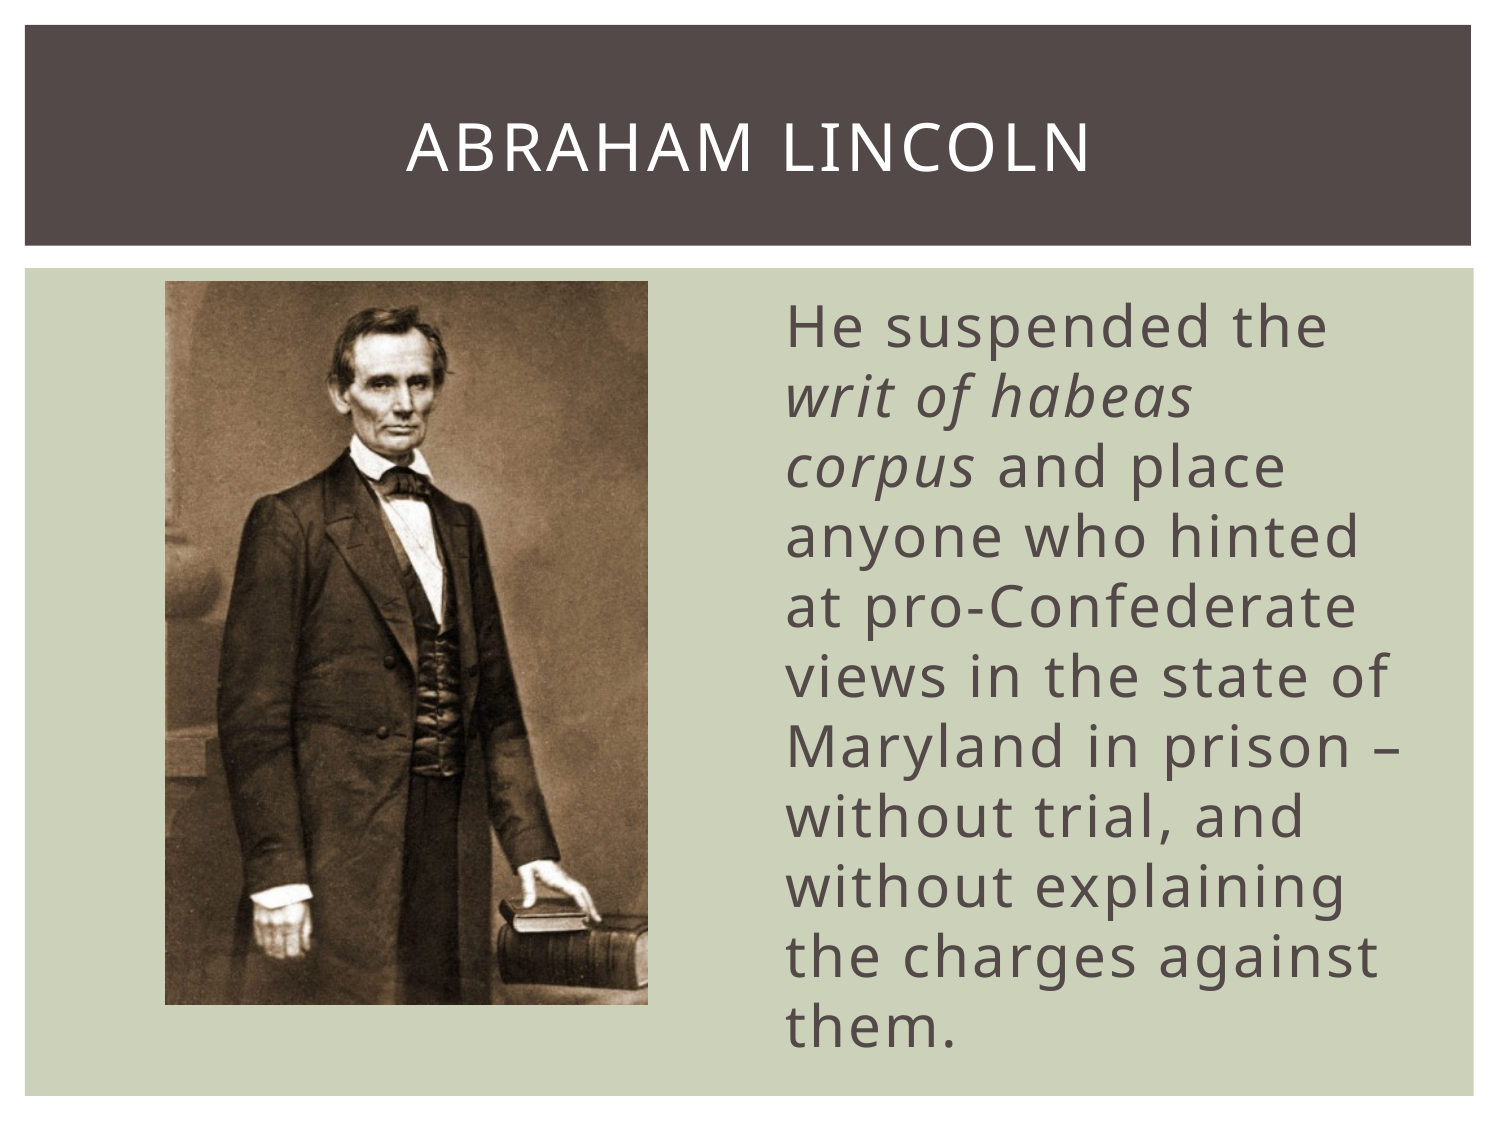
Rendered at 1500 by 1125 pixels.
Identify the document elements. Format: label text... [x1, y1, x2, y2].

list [164, 281, 648, 1006]
title Abraham Lincoln [62, 58, 1438, 232]
list He suspended the writ of habeas corpus and place anyone who hinted at pro-Confederate views in the state of Maryland in prison – without trial, and without explaining the charges against them. [762, 281, 1425, 1005]
